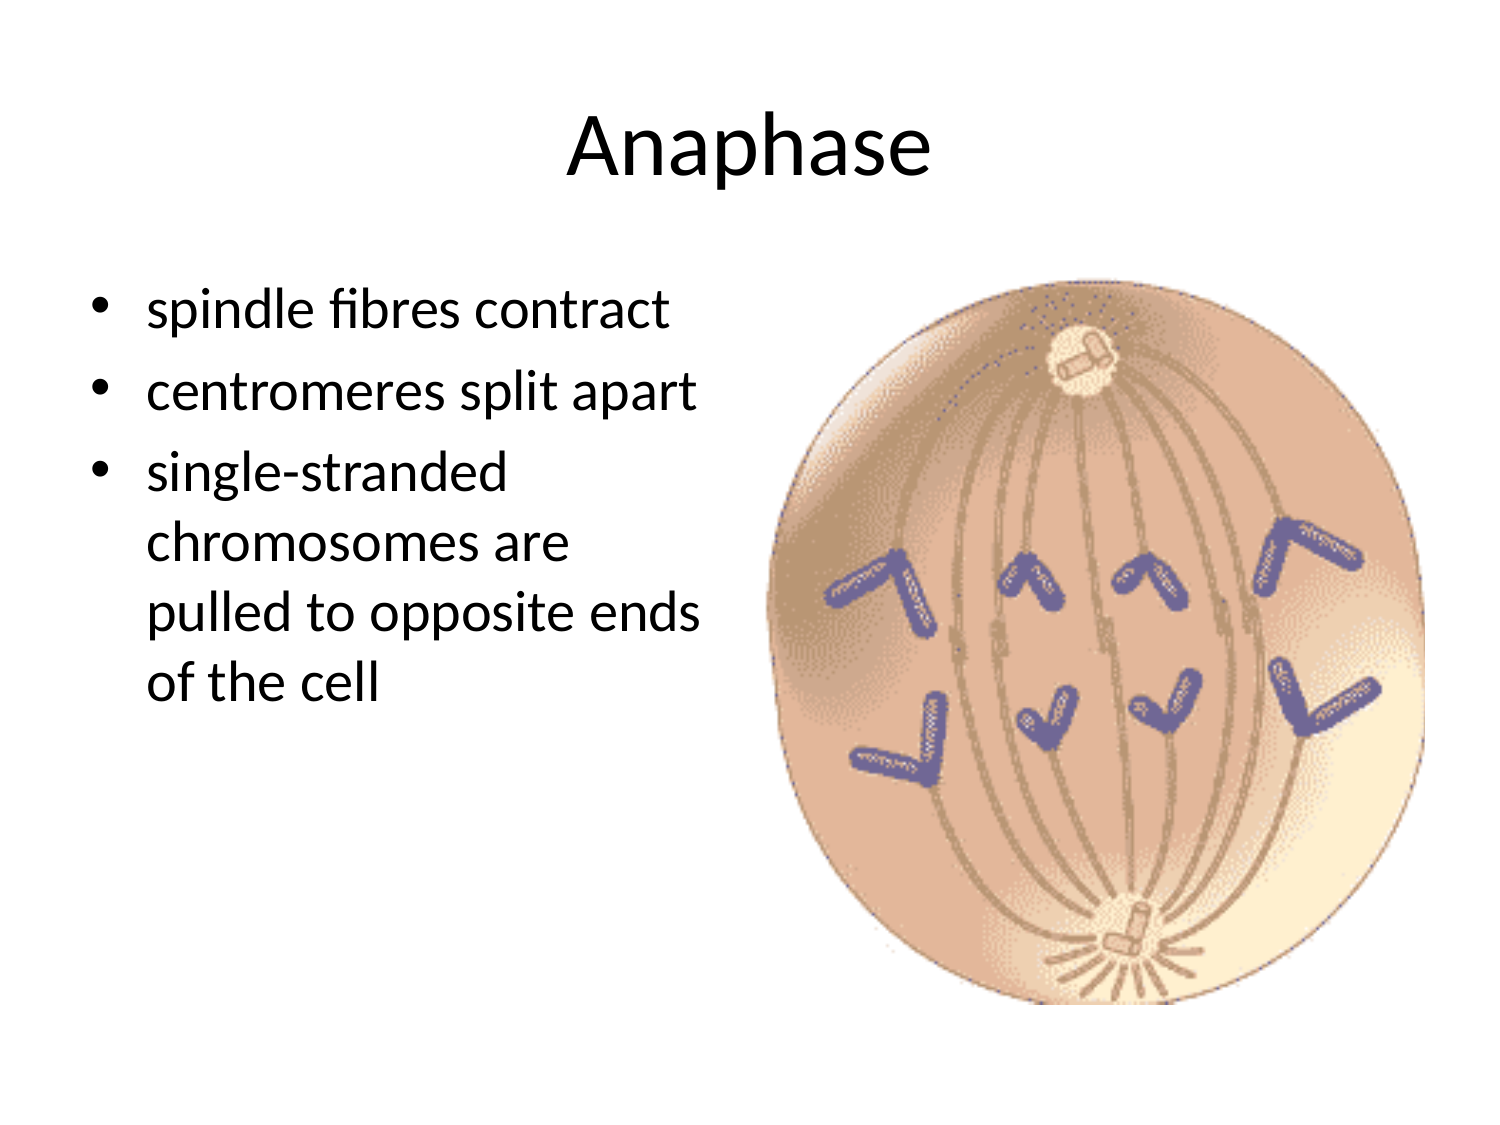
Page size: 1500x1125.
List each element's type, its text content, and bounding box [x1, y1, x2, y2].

title Anaphase [75, 45, 1425, 233]
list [762, 262, 1426, 1006]
list spindle fibres contract centromeres split apart single-stranded chromosomes are pulled to opposite ends of the cell [75, 262, 738, 1005]
